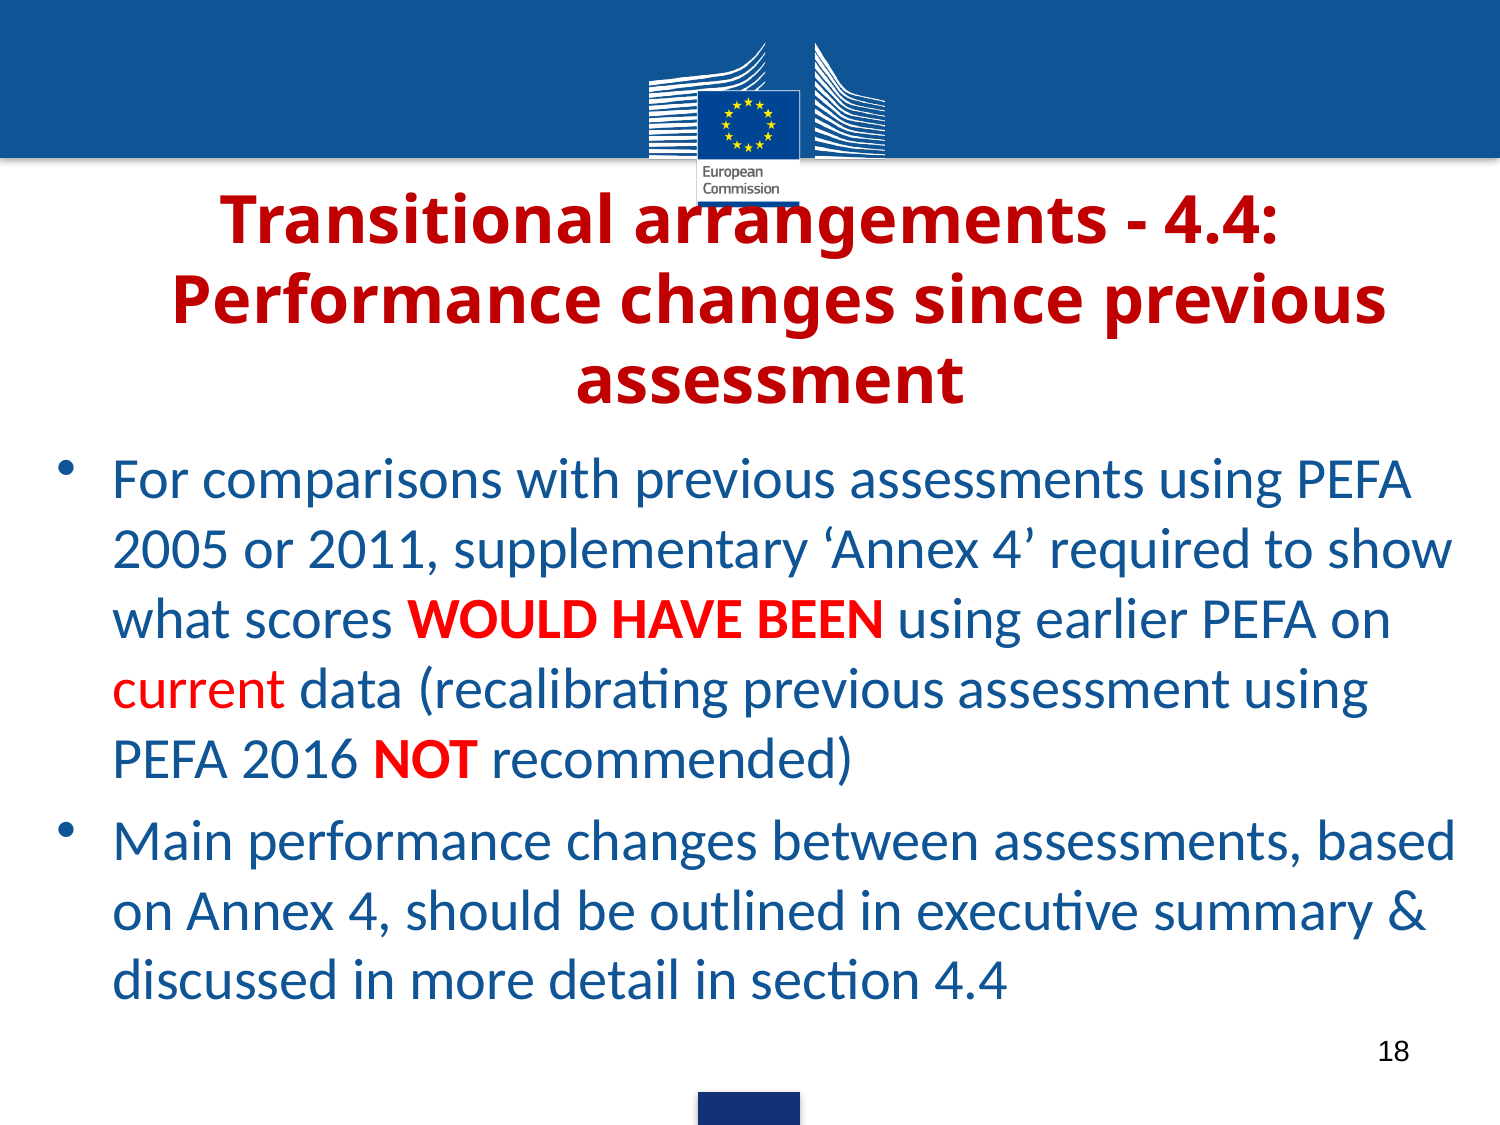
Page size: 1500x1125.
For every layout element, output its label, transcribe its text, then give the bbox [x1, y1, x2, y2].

list For comparisons with previous assessments using PEFA 2005 or 2011, supplementary ‘Annex 4’ required to show what scores WOULD HAVE BEEN using earlier PEFA on current data (recalibrating previous assessment using PEFA 2016 NOT recommended) Main performance changes between assessments, based on Annex 4, should be outlined in executive summary & discussed in more detail in section 4.4 [41, 432, 1500, 1103]
picture [649, 42, 885, 208]
title Transitional arrangements - 4.4: Performance changes since previous assessment [0, 219, 1500, 374]
slide_number 18 [1074, 1024, 1426, 1103]
